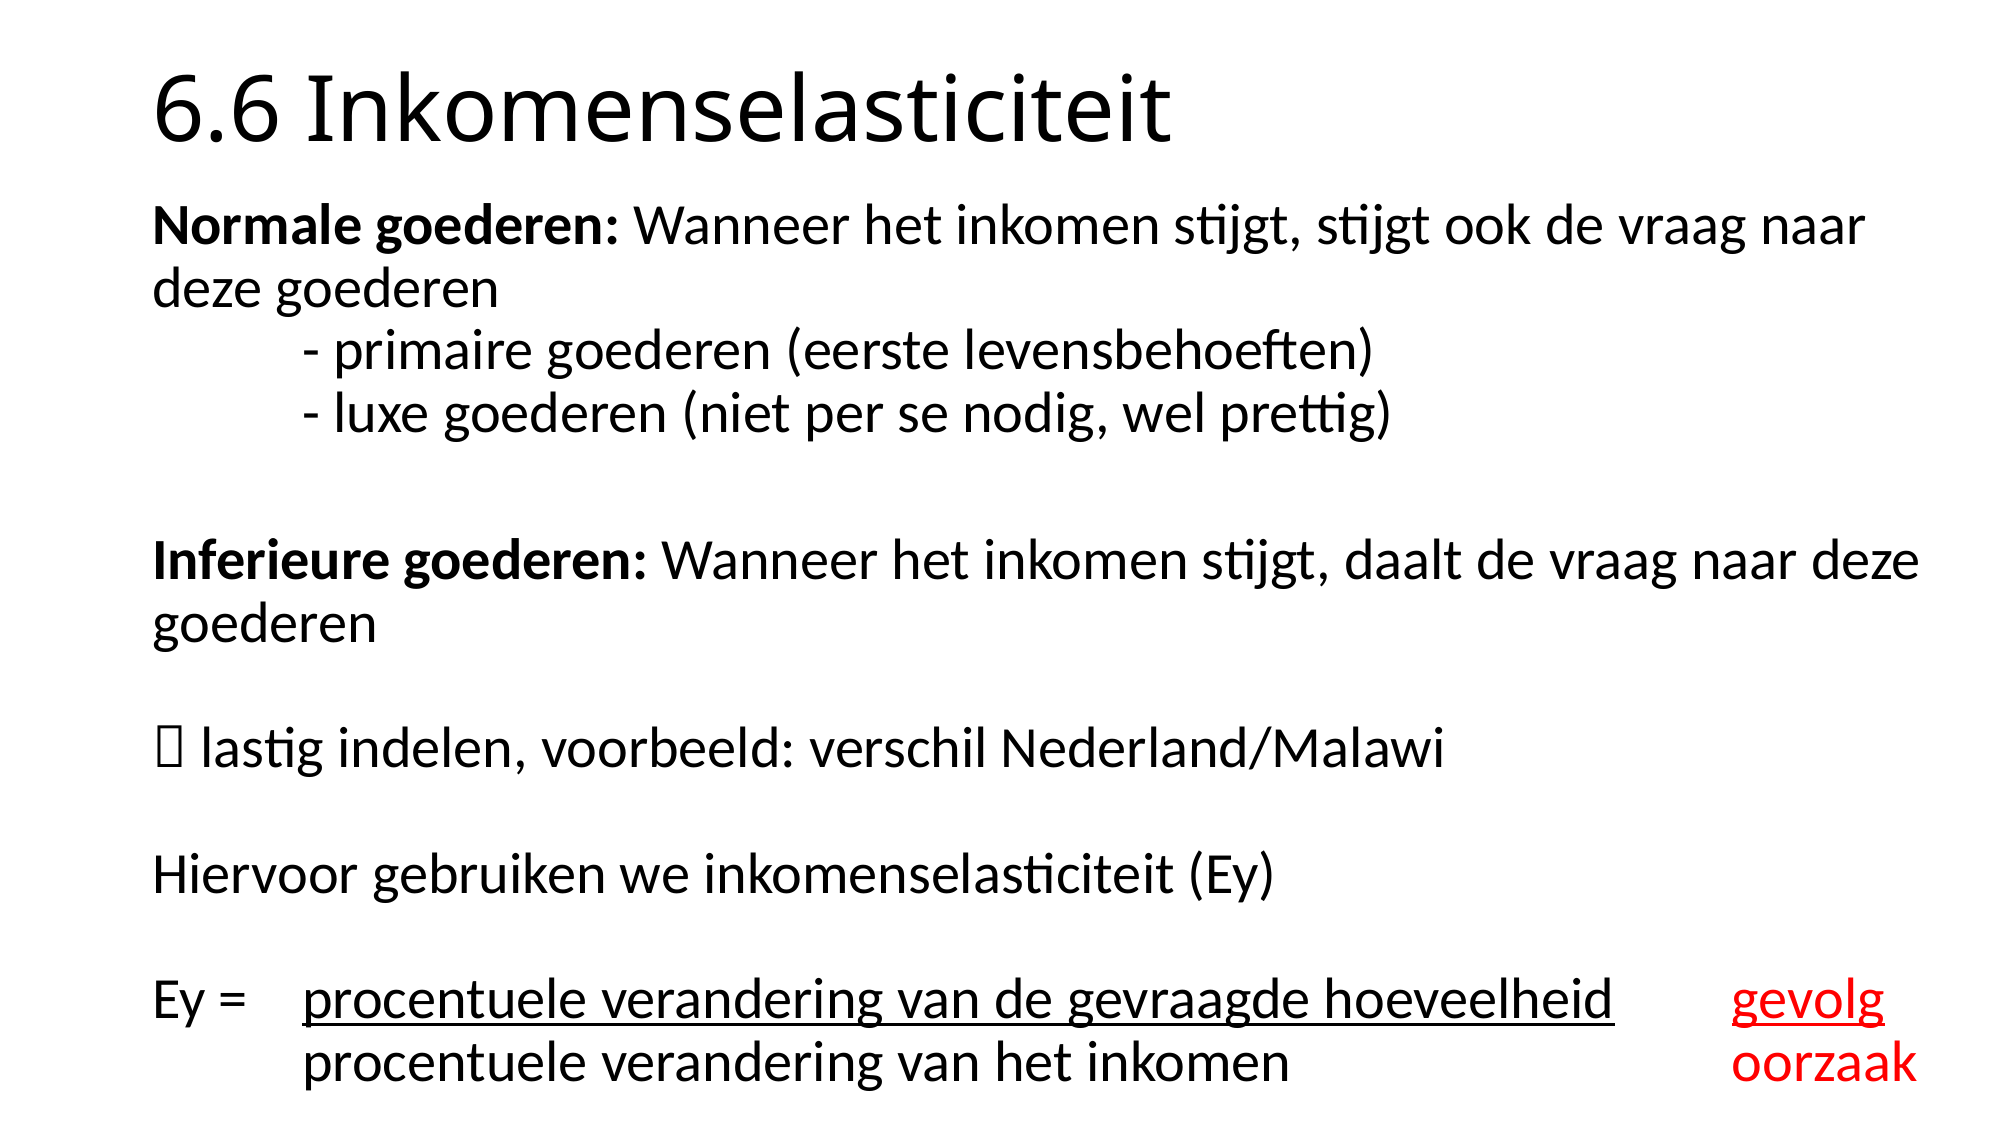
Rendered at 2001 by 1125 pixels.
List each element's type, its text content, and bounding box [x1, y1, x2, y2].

title 6.6 Inkomenselasticiteit [137, 3, 1863, 186]
list Normale goederen: Wanneer het inkomen stijgt, stijgt ook de vraag naar deze goederen - primaire goederen (eerste levensbehoeften) - luxe goederen (niet per se nodig, wel prettig) Inferieure goederen: Wanneer het inkomen stijgt, daalt de vraag naar deze goederen  lastig indelen, voorbeeld: verschil Nederland/Malawi Hiervoor gebruiken we inkomenselasticiteit (Ey) Ey = procentuele verandering van de gevraagde hoeveelheid gevolg procentuele verandering van het inkomen oorzaak [137, 186, 2000, 1125]
